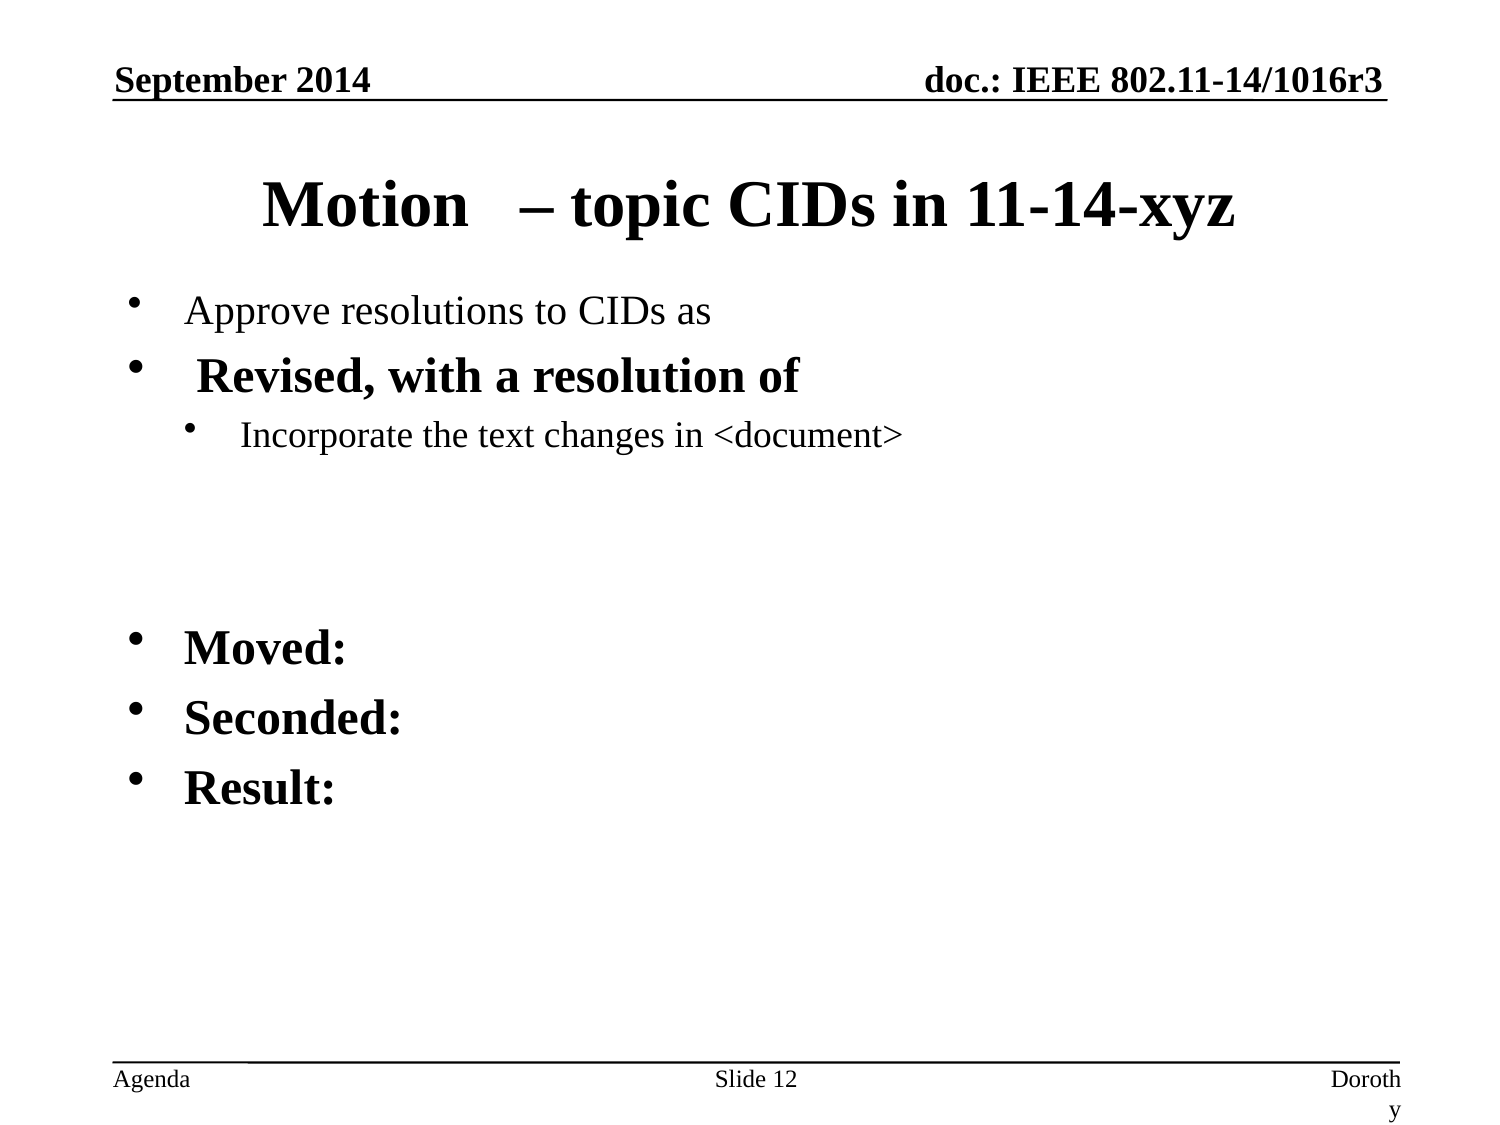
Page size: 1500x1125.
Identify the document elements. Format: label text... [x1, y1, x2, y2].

title Motion – topic CIDs in 11-14-xyz [112, 112, 1388, 275]
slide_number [114, 54, 425, 100]
list Approve resolutions to CIDs as Revised, with a resolution of Incorporate the text changes in <document> Moved: Seconded: Result: [112, 275, 1388, 900]
slide_number Slide 12 [712, 1062, 800, 1093]
footer Dorothy Stanley, Aruba Networks [1325, 1062, 1402, 1093]
